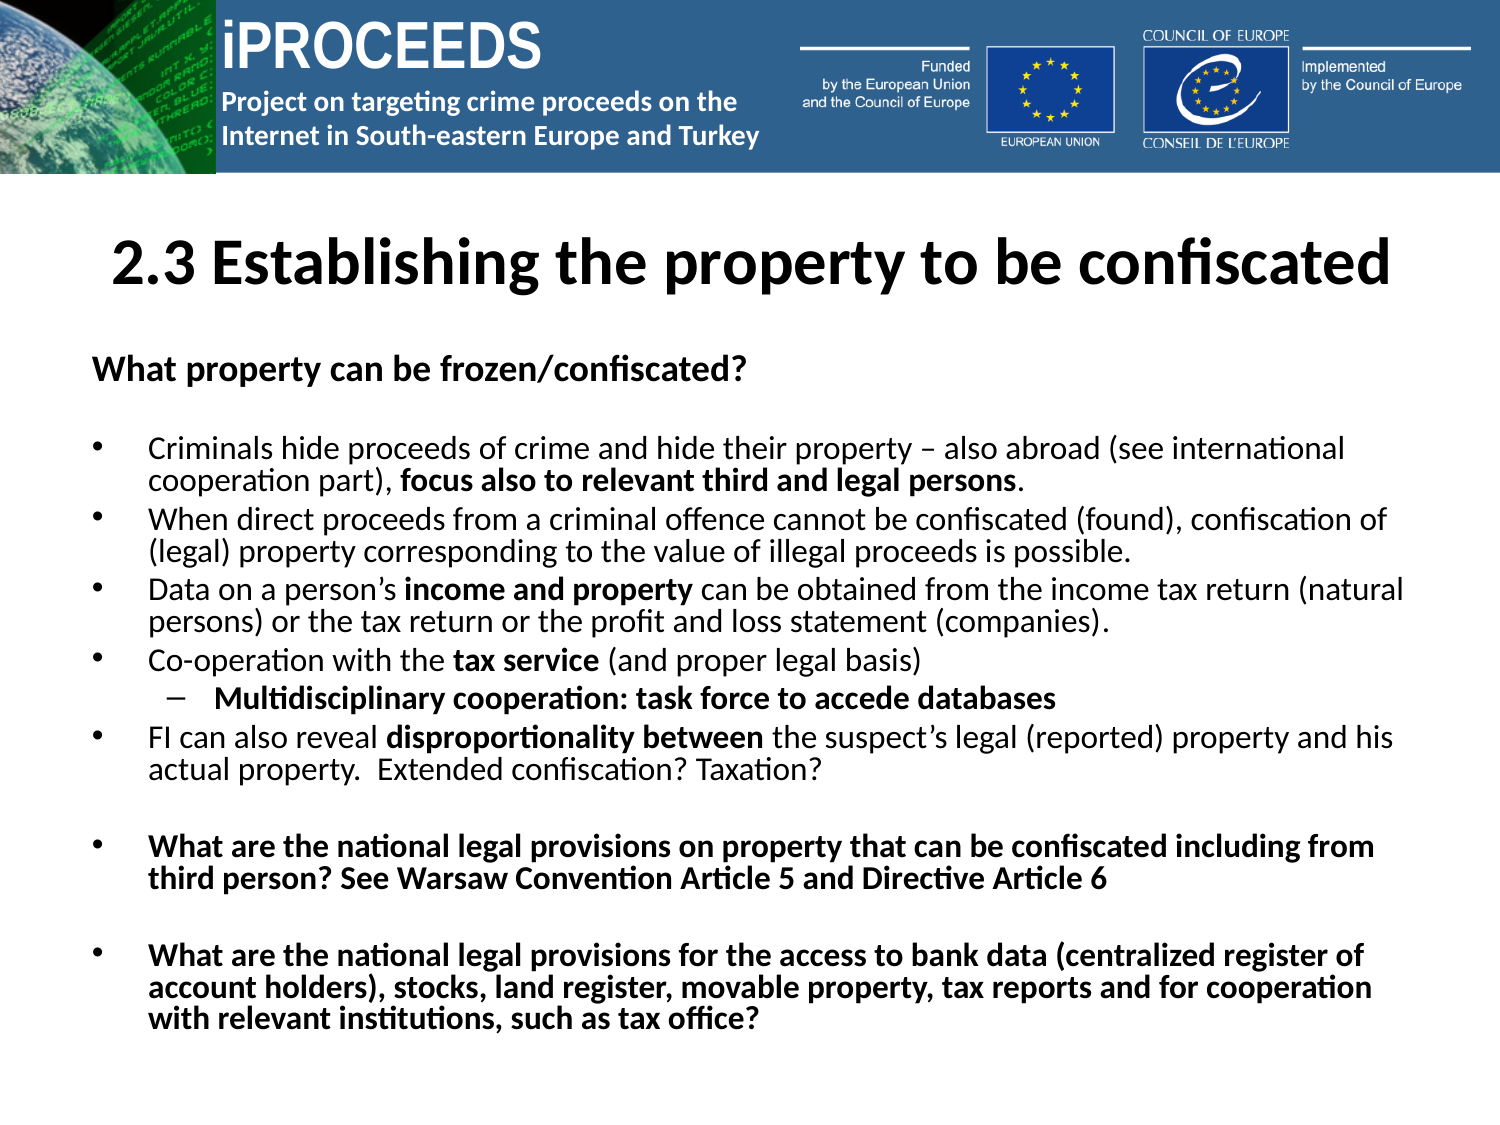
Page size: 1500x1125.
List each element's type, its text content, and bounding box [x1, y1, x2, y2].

title 2.3 Establishing the property to be confiscated [76, 199, 1427, 292]
list What property can be frozen/confiscated? Criminals hide proceeds of crime and hide their property – also abroad (see international cooperation part), focus also to relevant third and legal persons. When direct proceeds from a criminal offence cannot be confiscated (found), confiscation of (legal) property corresponding to the value of illegal proceeds is possible. Data on a person’s income and property can be obtained from the income tax return (natural persons) or the tax return or the profit and loss statement (companies). Co-operation with the tax service (and proper legal basis) Multidisciplinary cooperation: task force to accede databases FI can also reveal disproportionality between the suspect’s legal (reported) property and his actual property. Extended confiscation? Taxation? What are the national legal provisions on property that can be confiscated including from third person? See Warsaw Convention Article 5 and Directive Article 6 What are the national legal provisions for the access to bank data (centralized register of account holders), stocks, land register, movable property, tax reports and for cooperation with relevant institutions, such as tax office? [76, 292, 1427, 1079]
picture [0, 0, 216, 174]
picture [800, 30, 1471, 148]
